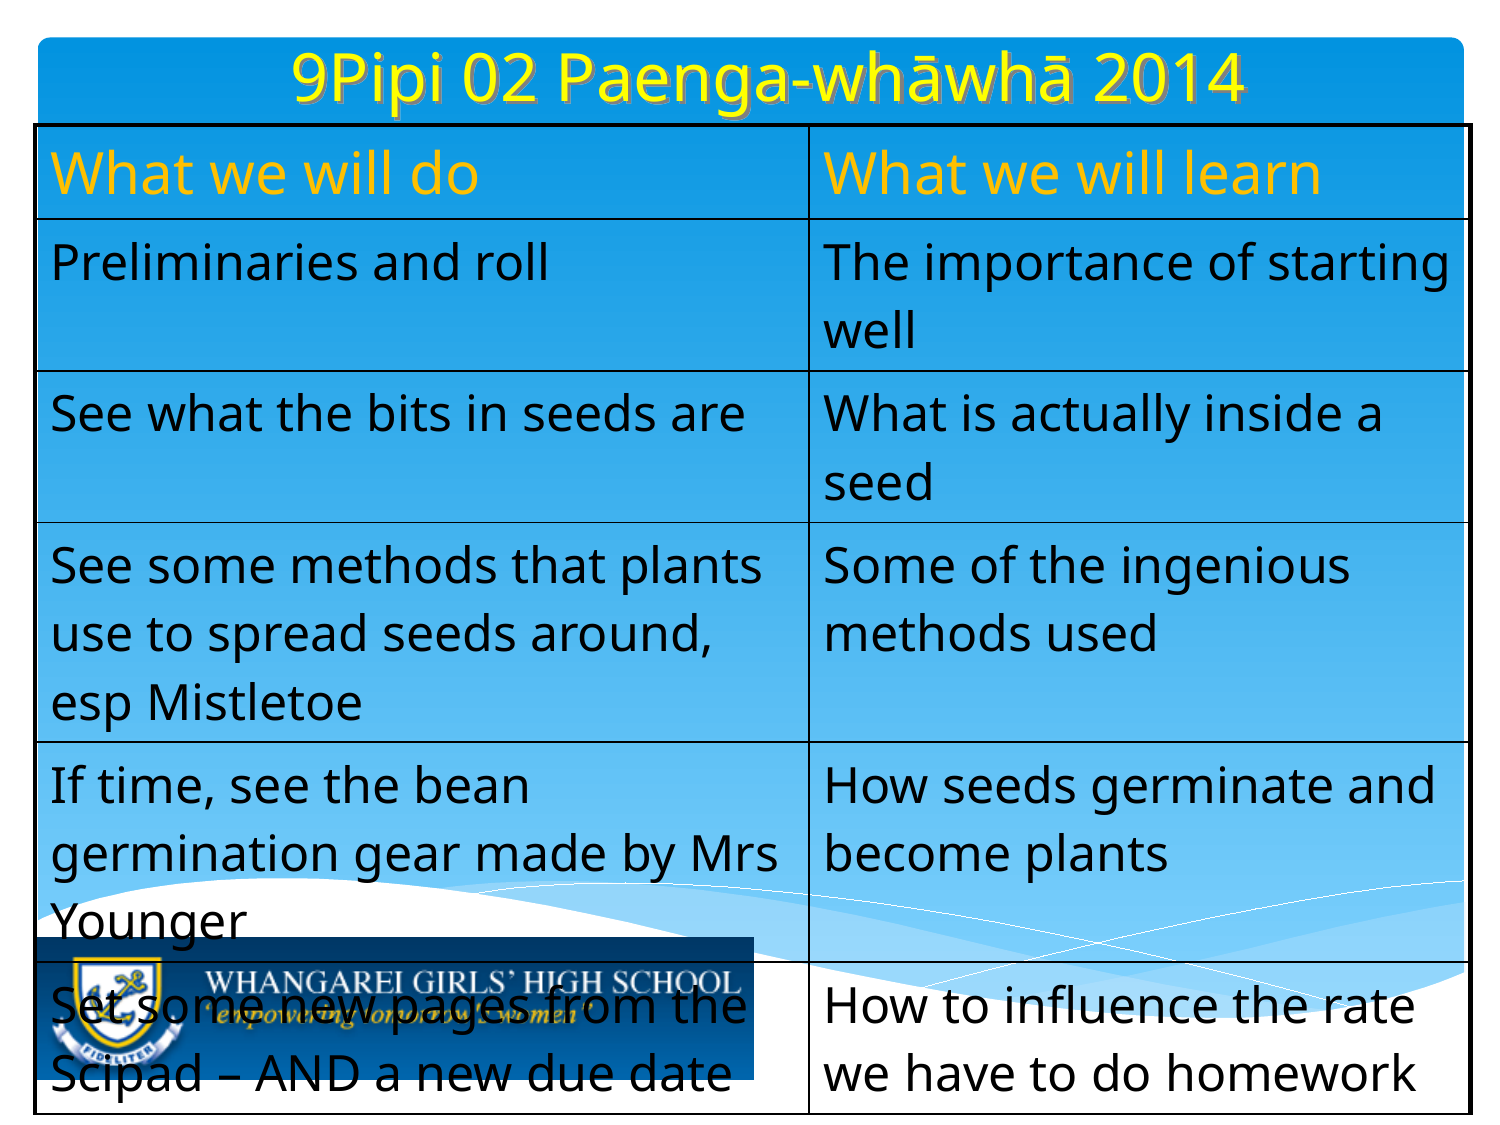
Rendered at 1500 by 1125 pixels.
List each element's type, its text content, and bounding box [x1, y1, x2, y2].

table_cell How seeds germinate and become plants [810, 743, 1468, 961]
table_cell Preliminaries and roll [37, 220, 808, 370]
table_cell Set some new pages from the Scipad – AND a new due date [37, 963, 808, 1113]
table_cell How to influence the rate we have to do homework [810, 963, 1468, 1113]
table_header What we will do [37, 127, 808, 218]
table_cell See some methods that plants use to spread seeds around, esp Mistletoe [37, 523, 808, 741]
table_cell If time, see the bean germination gear made by Mrs Younger [37, 743, 808, 961]
table_cell The importance of starting well [810, 220, 1468, 370]
table_cell See what the bits in seeds are [37, 372, 808, 522]
table_cell Some of the ingenious methods used [810, 523, 1468, 741]
table_header What we will learn [810, 127, 1468, 218]
picture [37, 937, 754, 1080]
table_cell What is actually inside a seed [810, 372, 1468, 522]
text_box 9Pipi 02 Paenga-whāwhā 2014 [162, 24, 1375, 123]
